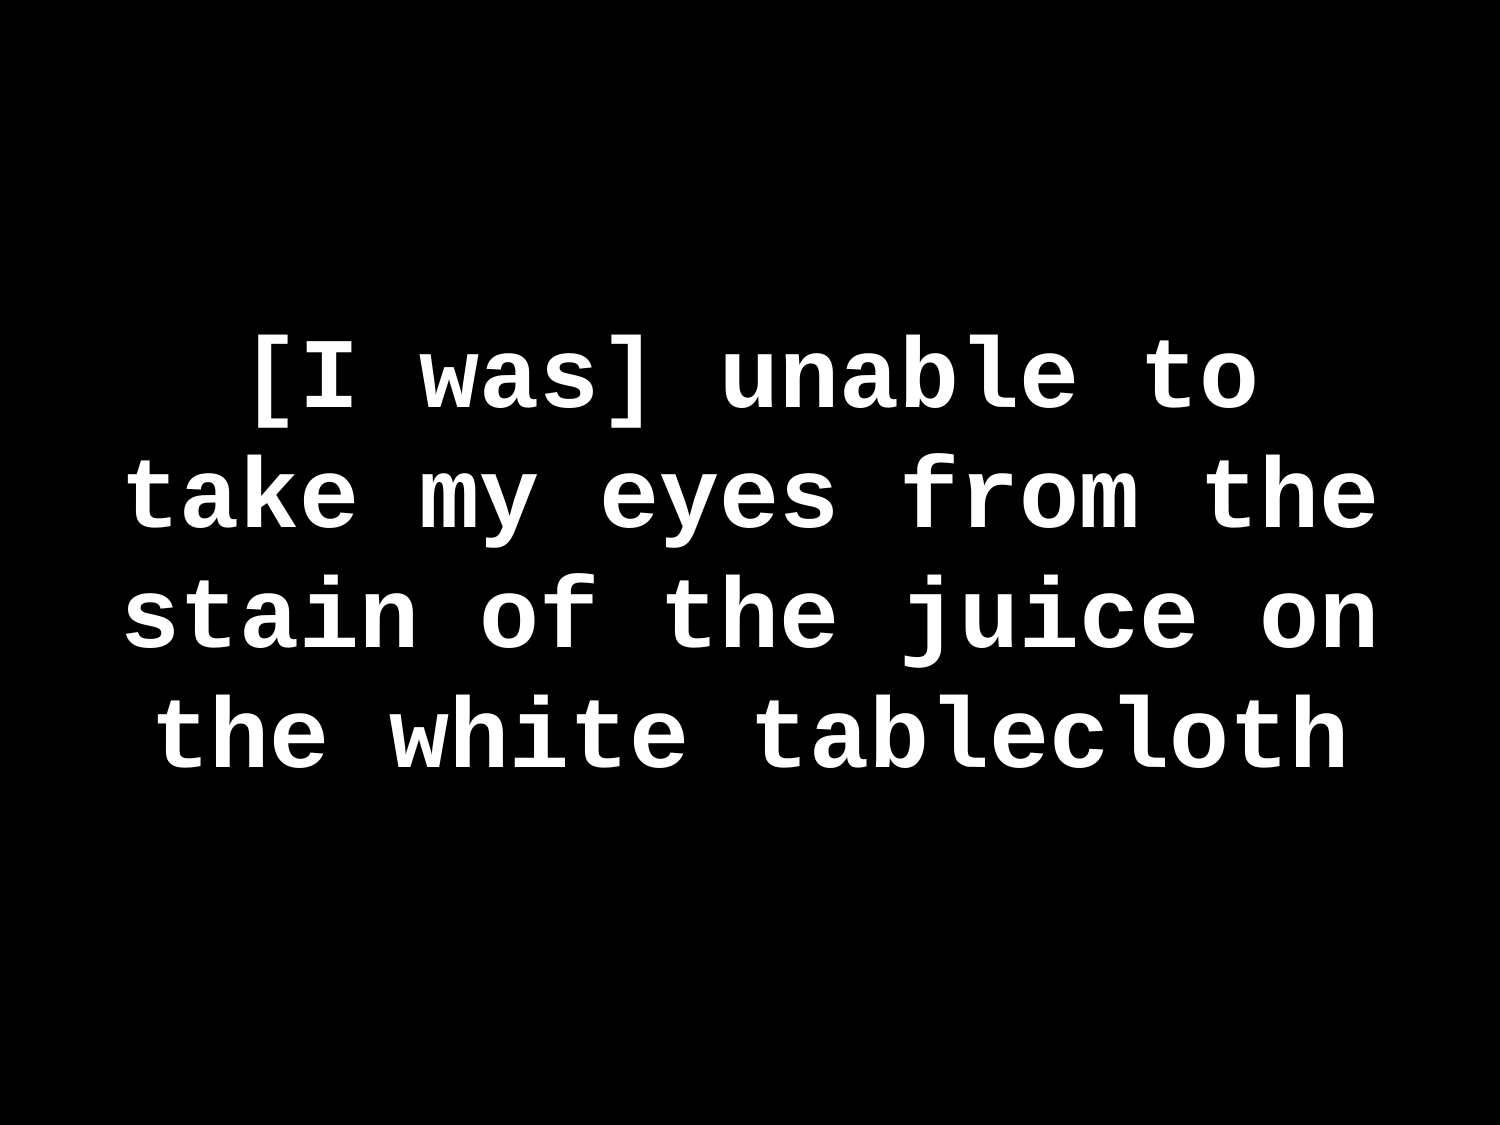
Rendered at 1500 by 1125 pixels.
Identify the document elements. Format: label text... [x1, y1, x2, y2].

title [I was] unable to take my eyes from the stain of the juice on the white tablecloth [75, 42, 1425, 1053]
